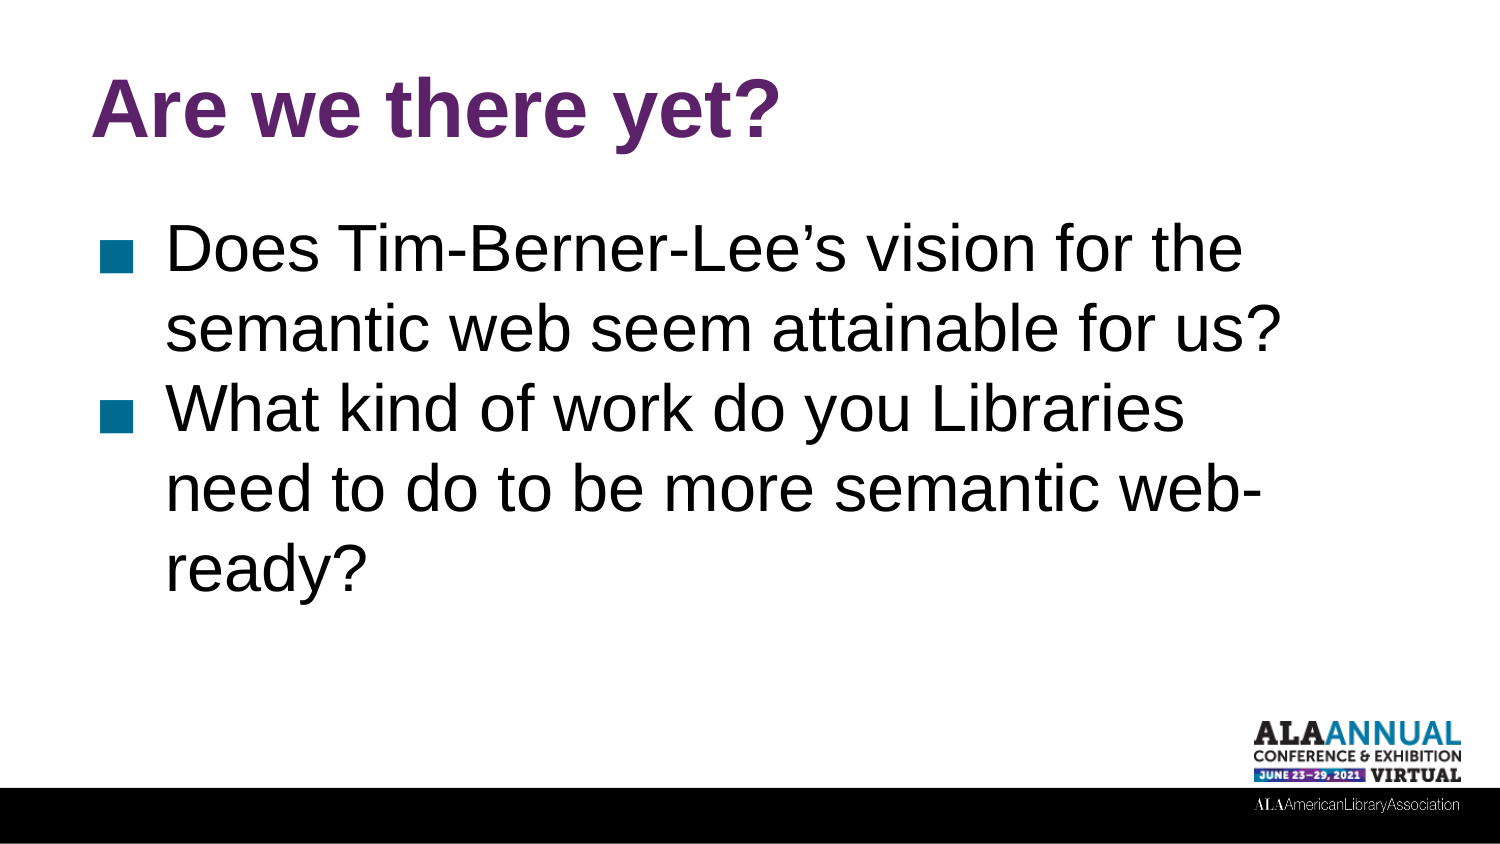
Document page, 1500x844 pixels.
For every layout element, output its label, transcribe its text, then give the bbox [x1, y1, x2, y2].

picture [1254, 721, 1461, 782]
picture [1451, 721, 1461, 741]
picture [1254, 798, 1459, 813]
picture [1381, 721, 1390, 736]
title Are we there yet? [75, 33, 1425, 175]
list Does Tim-Berner-Lee’s vision for the semantic web seem attainable for us? What kind of work do you Libraries need to do to be more semantic web-ready? [75, 196, 1352, 754]
picture [1355, 721, 1364, 735]
picture [1405, 721, 1415, 741]
